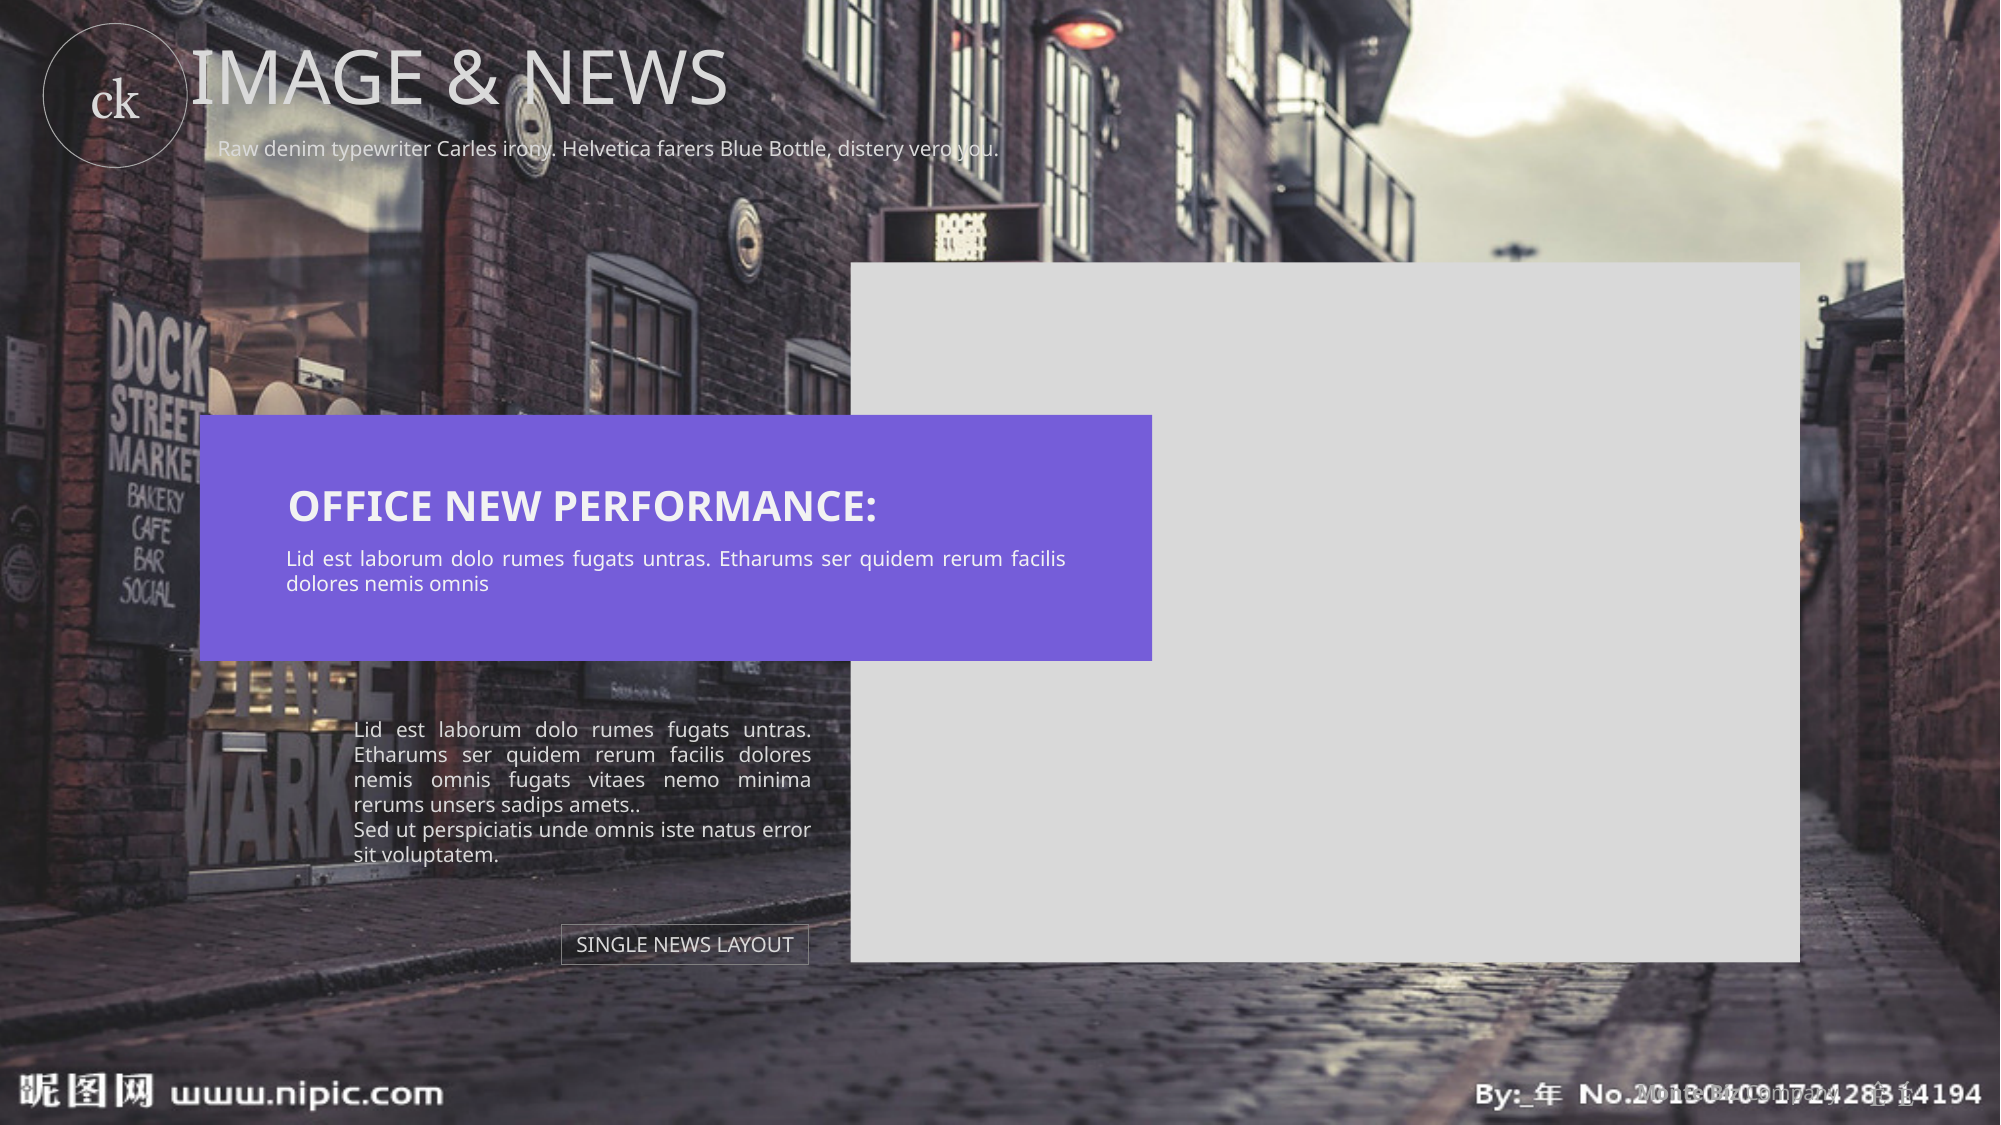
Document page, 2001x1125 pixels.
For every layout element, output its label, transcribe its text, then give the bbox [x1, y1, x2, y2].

text_box Lid est laborum dolo rumes fugats untras. Etharums ser quidem rerum facilis dolores nemis omnis fugats vitaes nemo minima rerums unsers sadips amets.. Sed ut perspiciatis unde omnis iste natus error sit voluptatem. [338, 709, 827, 875]
text_box  [42, 22, 182, 169]
text_box [850, 261, 1801, 963]
text_box Raw denim typewriter Carles irony. Helvetica farers Blue Bottle, distery vero you. [202, 128, 1014, 169]
text_box Monte Biz Company [1622, 1071, 1854, 1112]
text_box SINGLE NEWS LAYOUT [561, 924, 809, 965]
text_box IMAGE & NEWS [175, 22, 745, 127]
text_box   [1854, 1061, 1979, 1122]
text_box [199, 414, 1153, 661]
